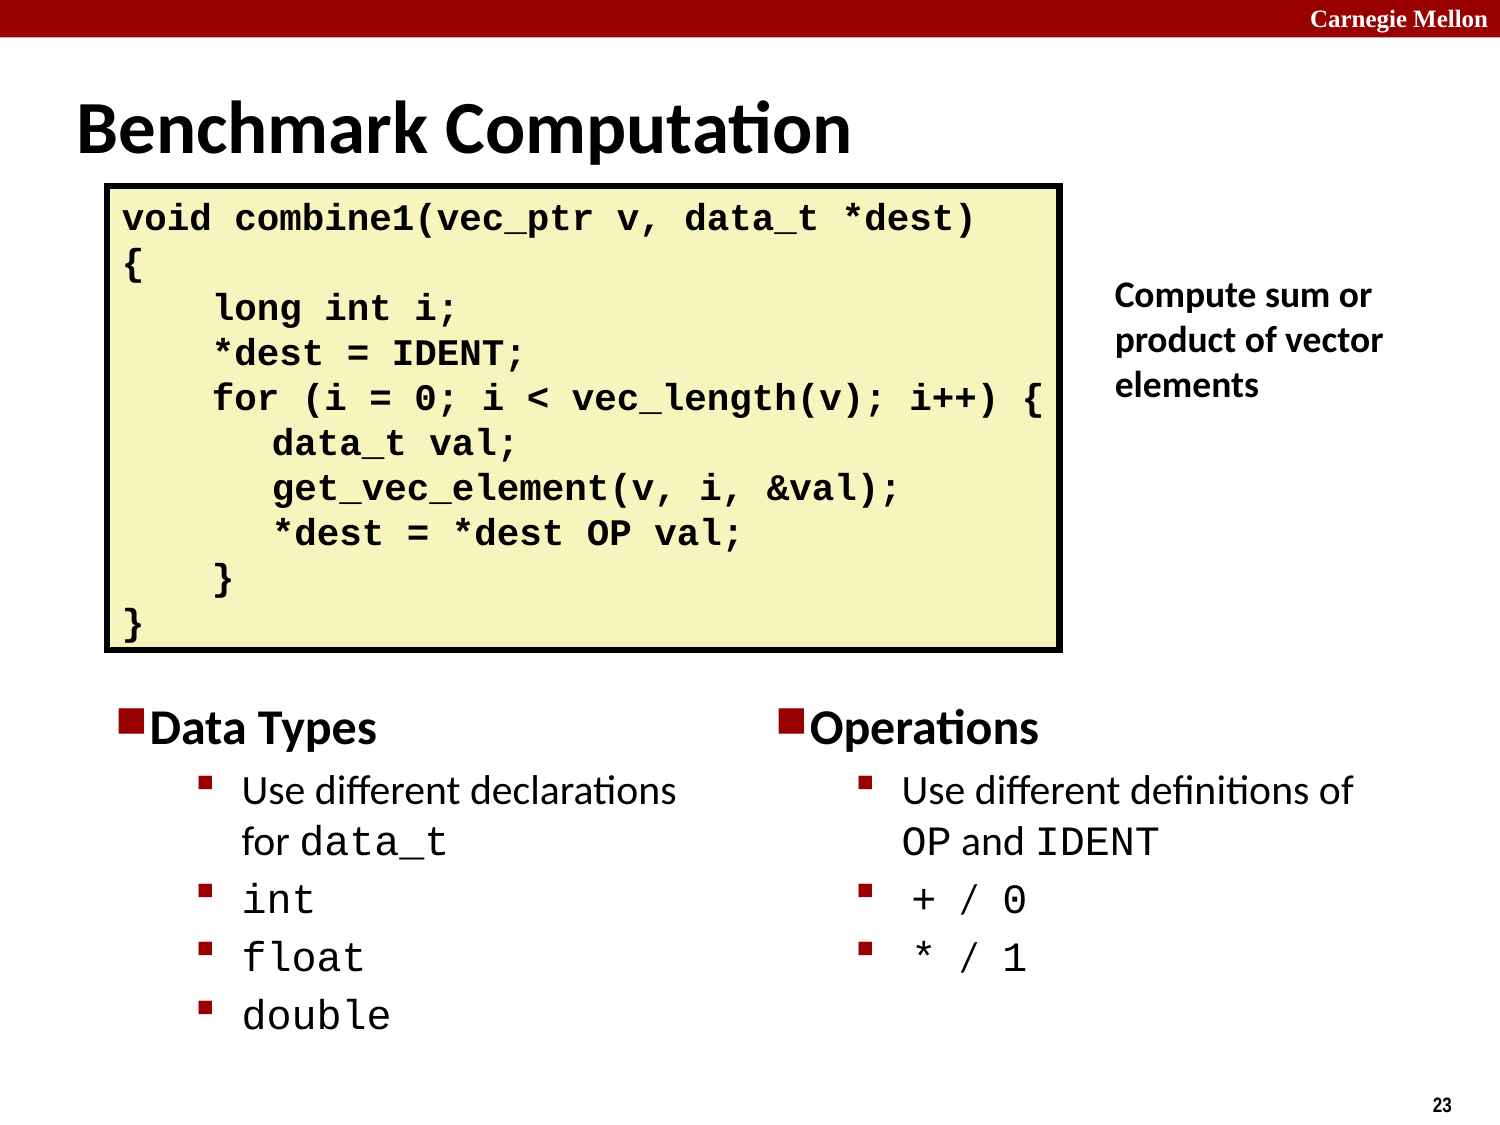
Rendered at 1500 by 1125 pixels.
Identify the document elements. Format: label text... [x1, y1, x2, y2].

list Operations Use different definitions of OP and IDENT + / 0 * / 1 [764, 687, 1401, 1052]
text_box Compute sum or product of vector elements [1100, 262, 1500, 413]
title Benchmark Computation [61, 60, 1307, 187]
text_box void combine1(vec_ptr v, data_t *dest) { long int i; *dest = IDENT; for (i = 0; i < vec_length(v); i++) { data_t val; get_vec_element(v, i, &val); *dest = *dest OP val; } } [107, 185, 1060, 651]
list Data Types Use different declarations for data_t int float double [104, 687, 741, 1052]
